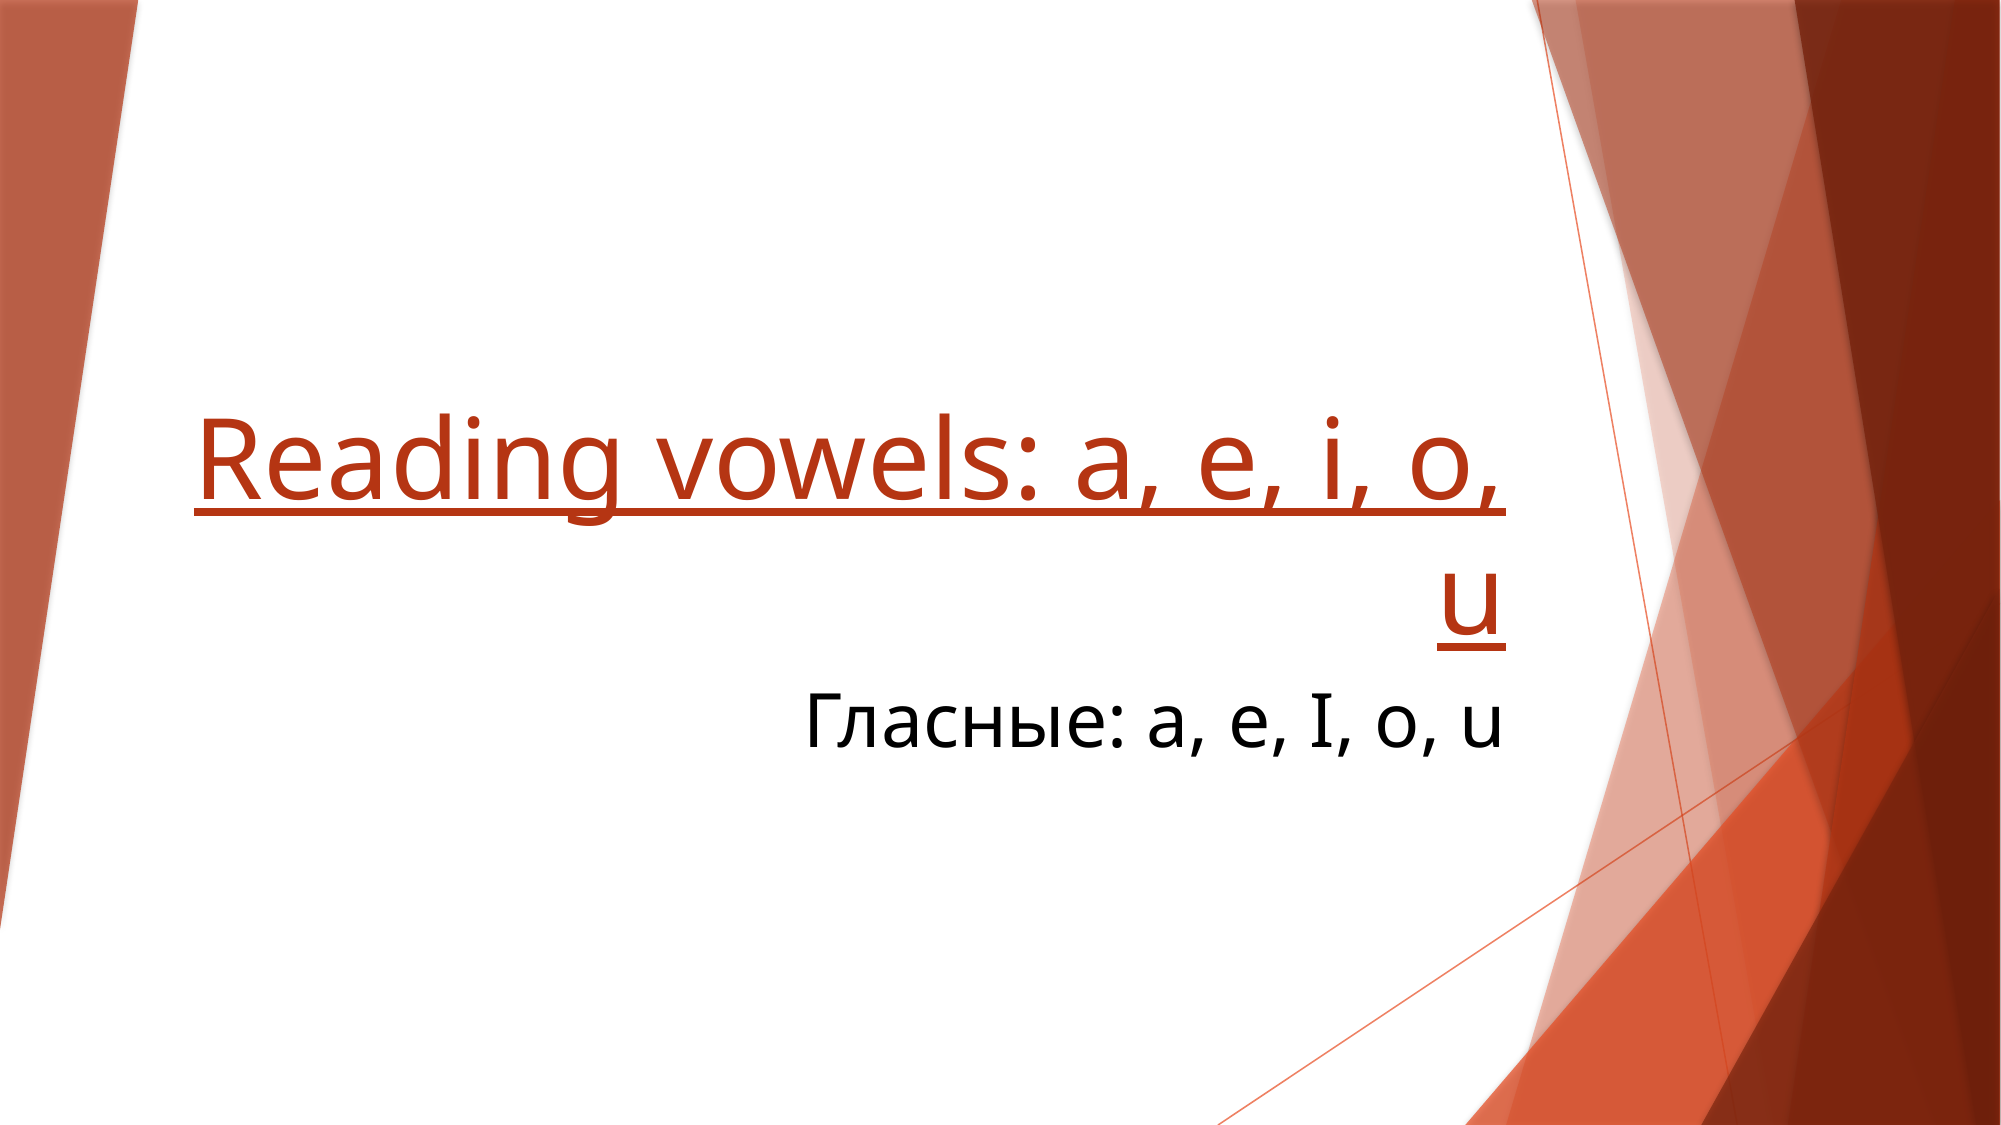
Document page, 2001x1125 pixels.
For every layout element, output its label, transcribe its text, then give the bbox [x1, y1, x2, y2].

subtitle Гласные: a, e, I, o, u [247, 664, 1522, 845]
title Reading vowels: a, e, i, o, u [122, 394, 1522, 665]
